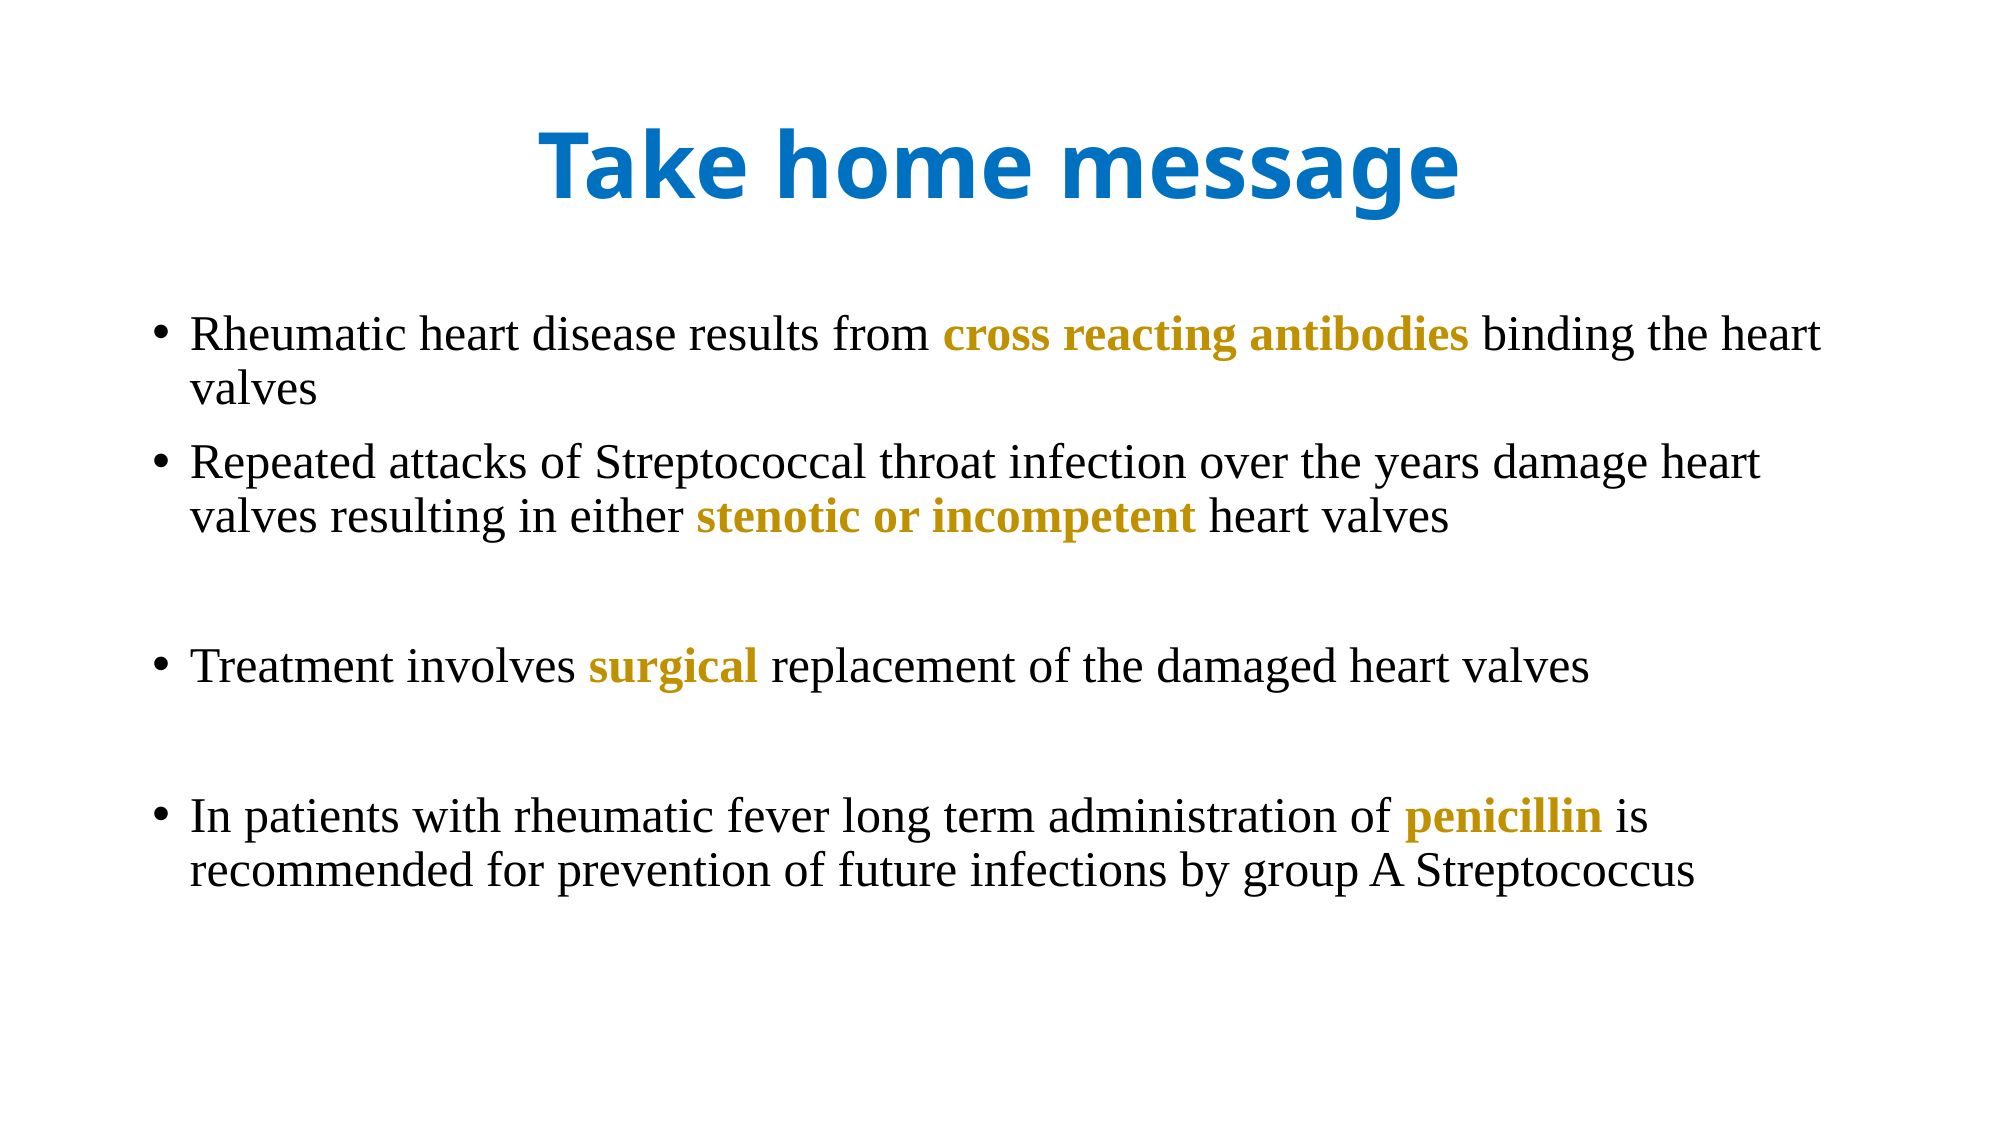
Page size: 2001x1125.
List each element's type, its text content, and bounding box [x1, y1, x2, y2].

list Rheumatic heart disease results from cross reacting antibodies binding the heart valves Repeated attacks of Streptococcal throat infection over the years damage heart valves resulting in either stenotic or incompetent heart valves Treatment involves surgical replacement of the damaged heart valves In patients with rheumatic fever long term administration of penicillin is recommended for prevention of future infections by group A Streptococcus [137, 299, 1863, 1014]
title Take home message [137, 59, 1863, 278]
